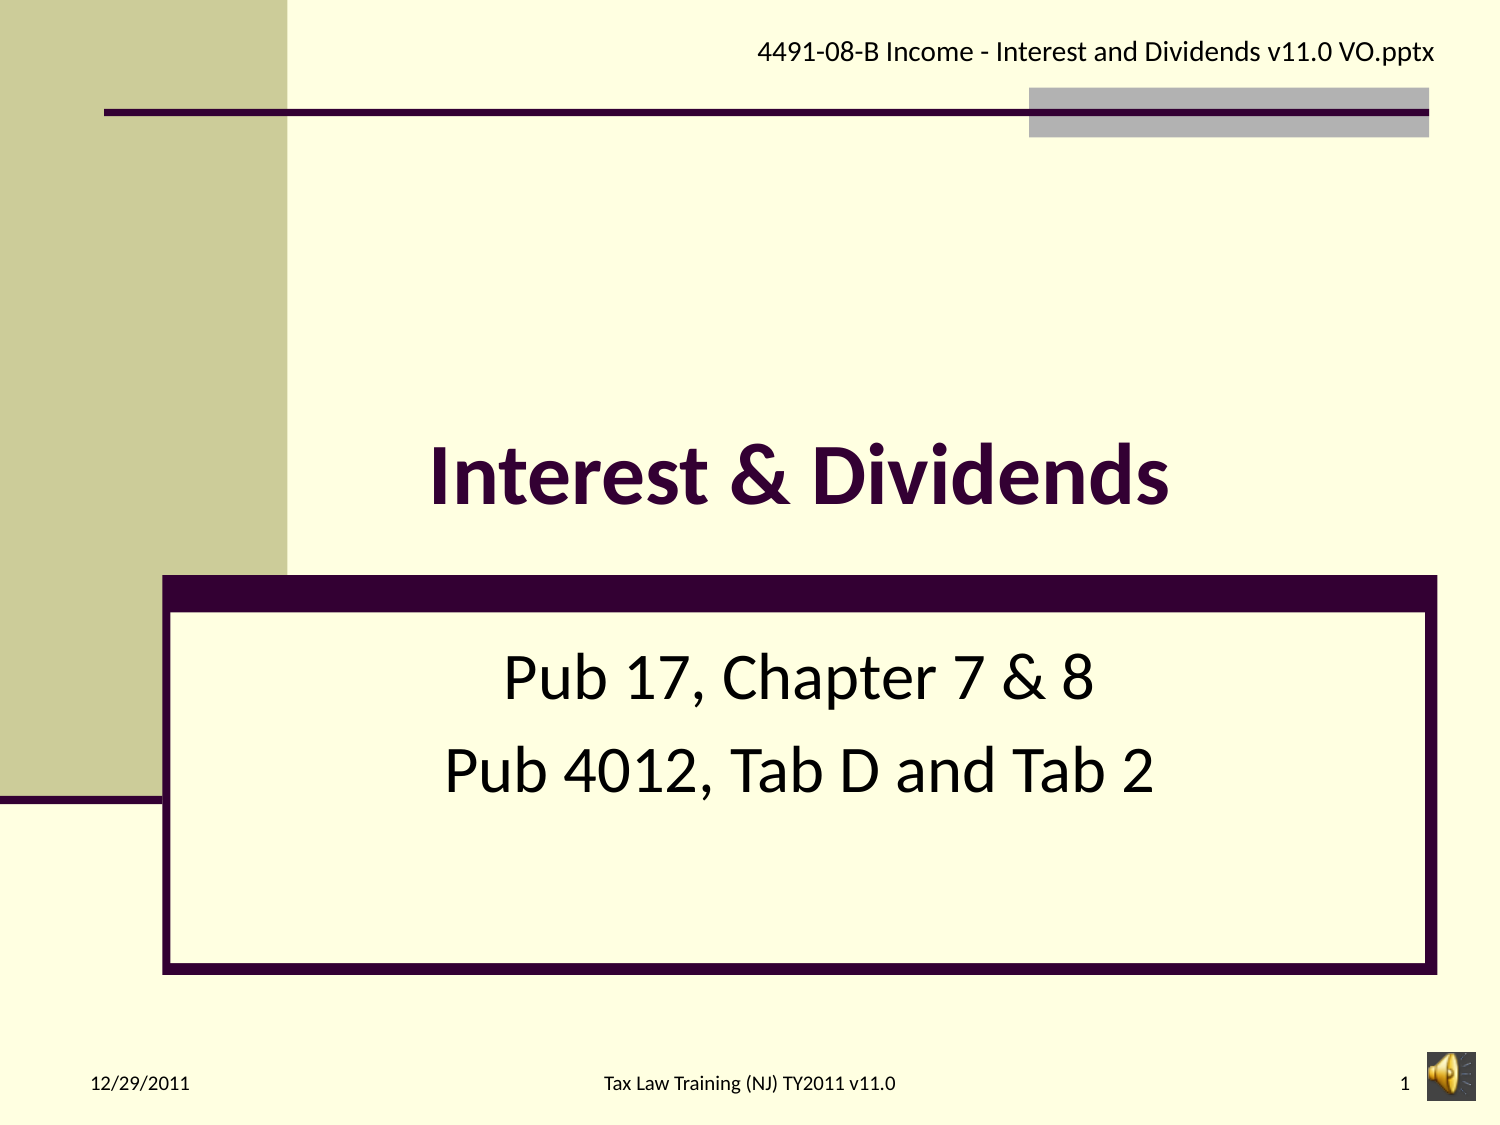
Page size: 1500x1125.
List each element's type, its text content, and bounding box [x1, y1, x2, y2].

slide_number 1 [1074, 1049, 1426, 1103]
footer Tax Law Training (NJ) TY2011 v11.0 [512, 1049, 988, 1103]
text_box 4491-08-B Income - Interest and Dividends v11.0 VO.pptx [487, 24, 1450, 75]
subtitle Pub 17, Chapter 7 & 8 Pub 4012, Tab D and Tab 2 [187, 624, 1413, 950]
picture [1426, 1051, 1477, 1102]
title Interest & Dividends [162, 349, 1438, 591]
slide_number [74, 1049, 426, 1103]
